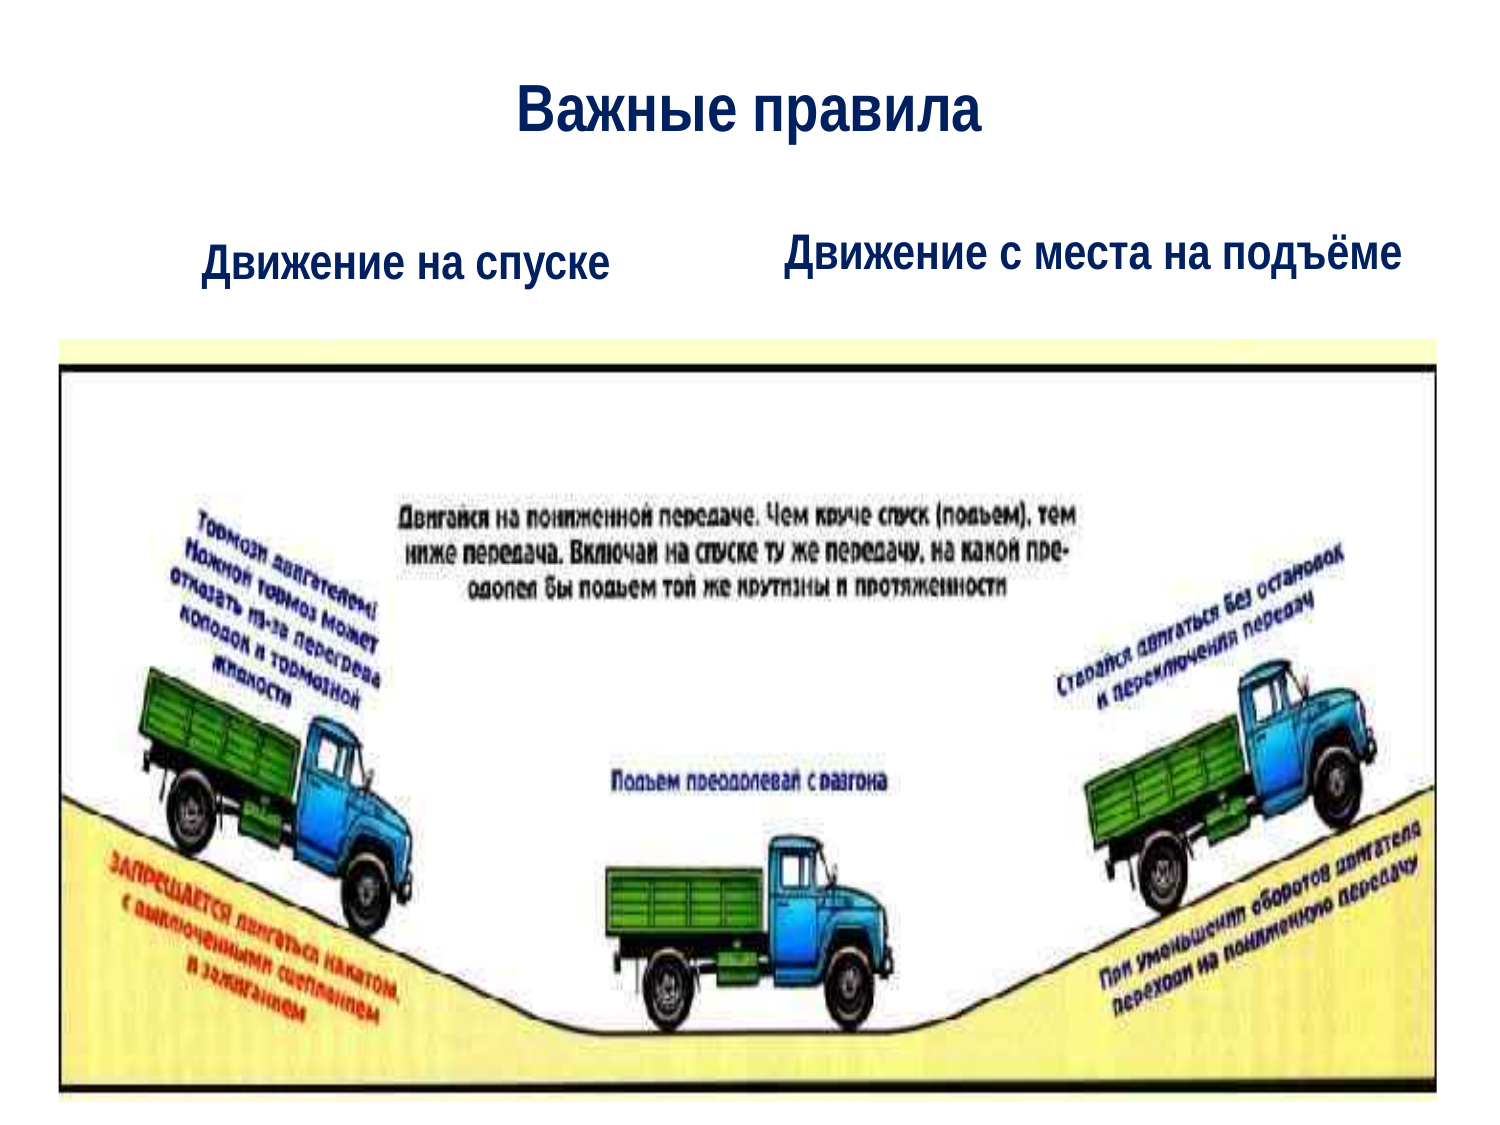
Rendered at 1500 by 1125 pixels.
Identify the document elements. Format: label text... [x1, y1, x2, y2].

title Важные правила [75, 45, 1425, 164]
list Движение с места на подъёме [761, 210, 1425, 338]
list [58, 339, 1437, 1102]
list Движение на спуске [75, 199, 738, 338]
